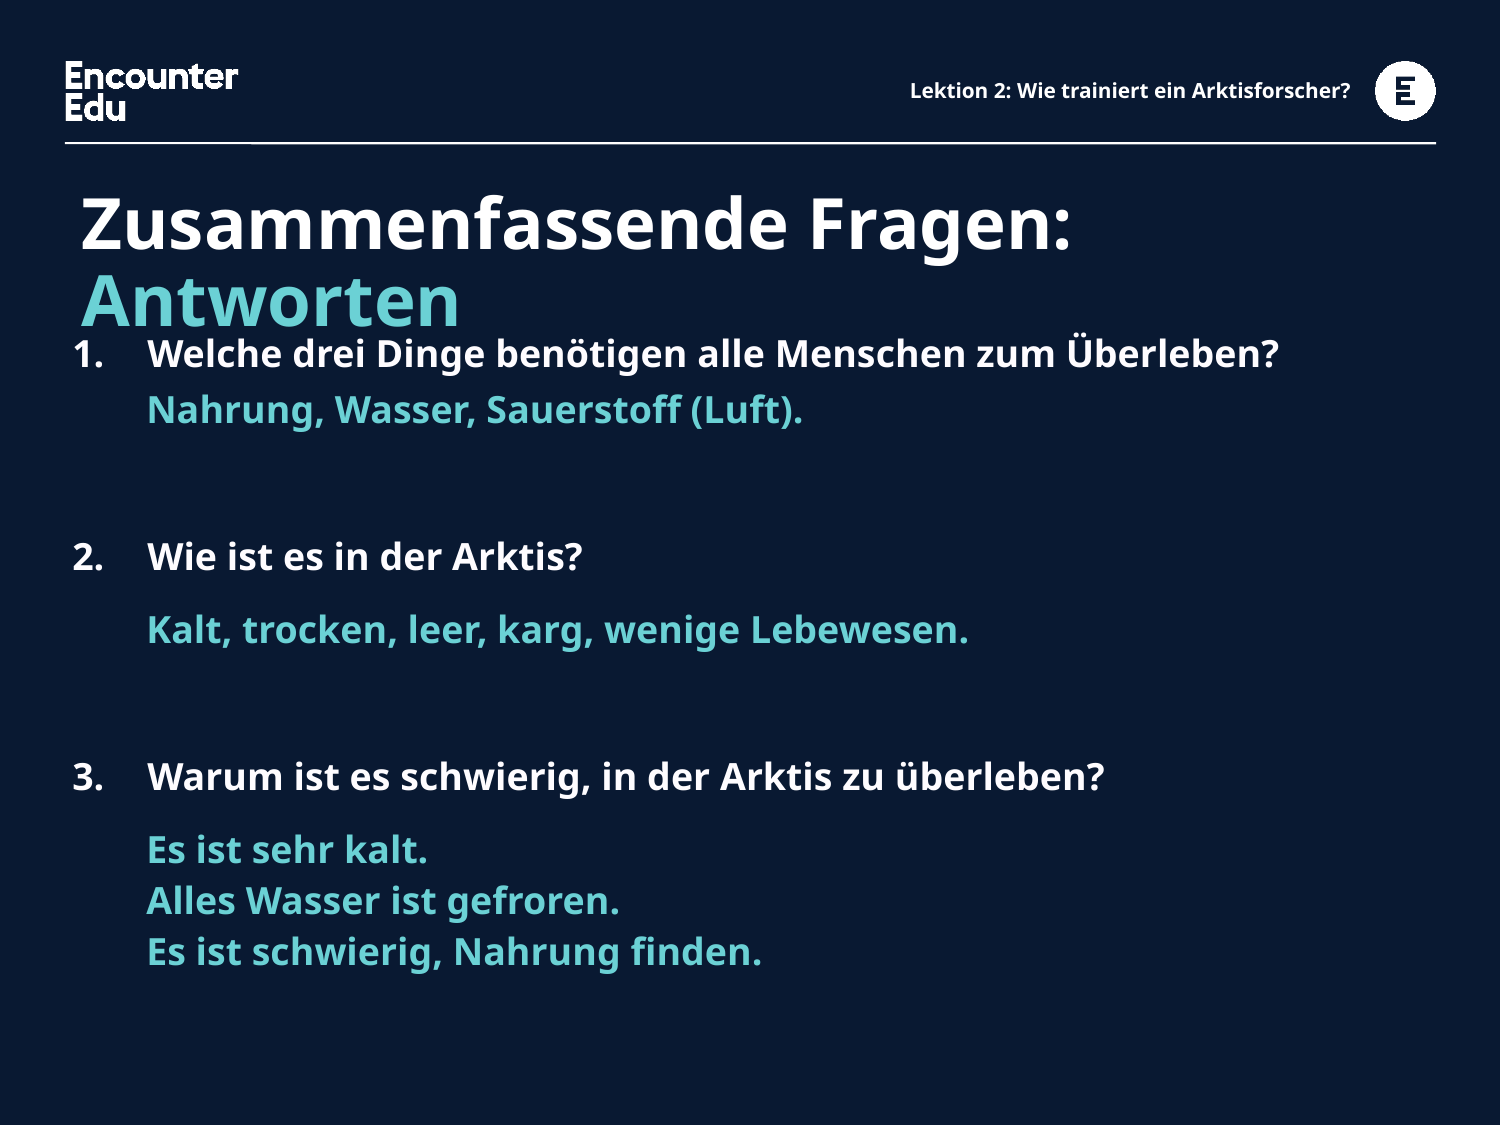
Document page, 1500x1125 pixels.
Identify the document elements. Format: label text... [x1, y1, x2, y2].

title Lektion 2: Wie trainiert ein Arktisforscher? [749, 71, 1359, 113]
table_cell Nahrung, Wasser, Sauerstoff (Luft). [61, 384, 1426, 531]
table_cell Warum ist es schwierig, in der Arktis zu überleben? [61, 750, 1426, 823]
table_cell Wie ist es in der Arktis? [61, 531, 1426, 603]
table_cell Kalt, trocken, leer, karg, wenige Lebewesen. [61, 603, 1426, 750]
text_box Zusammenfassende Fragen: Antworten [73, 163, 1424, 367]
picture [61, 59, 243, 122]
table_header Welche drei Dinge benötigen alle Menschen zum Überleben? [61, 328, 1426, 384]
table_cell Es ist sehr kalt. Alles Wasser ist gefroren. Es ist schwierig, Nahrung finden. [61, 823, 1426, 991]
picture [1373, 59, 1437, 122]
